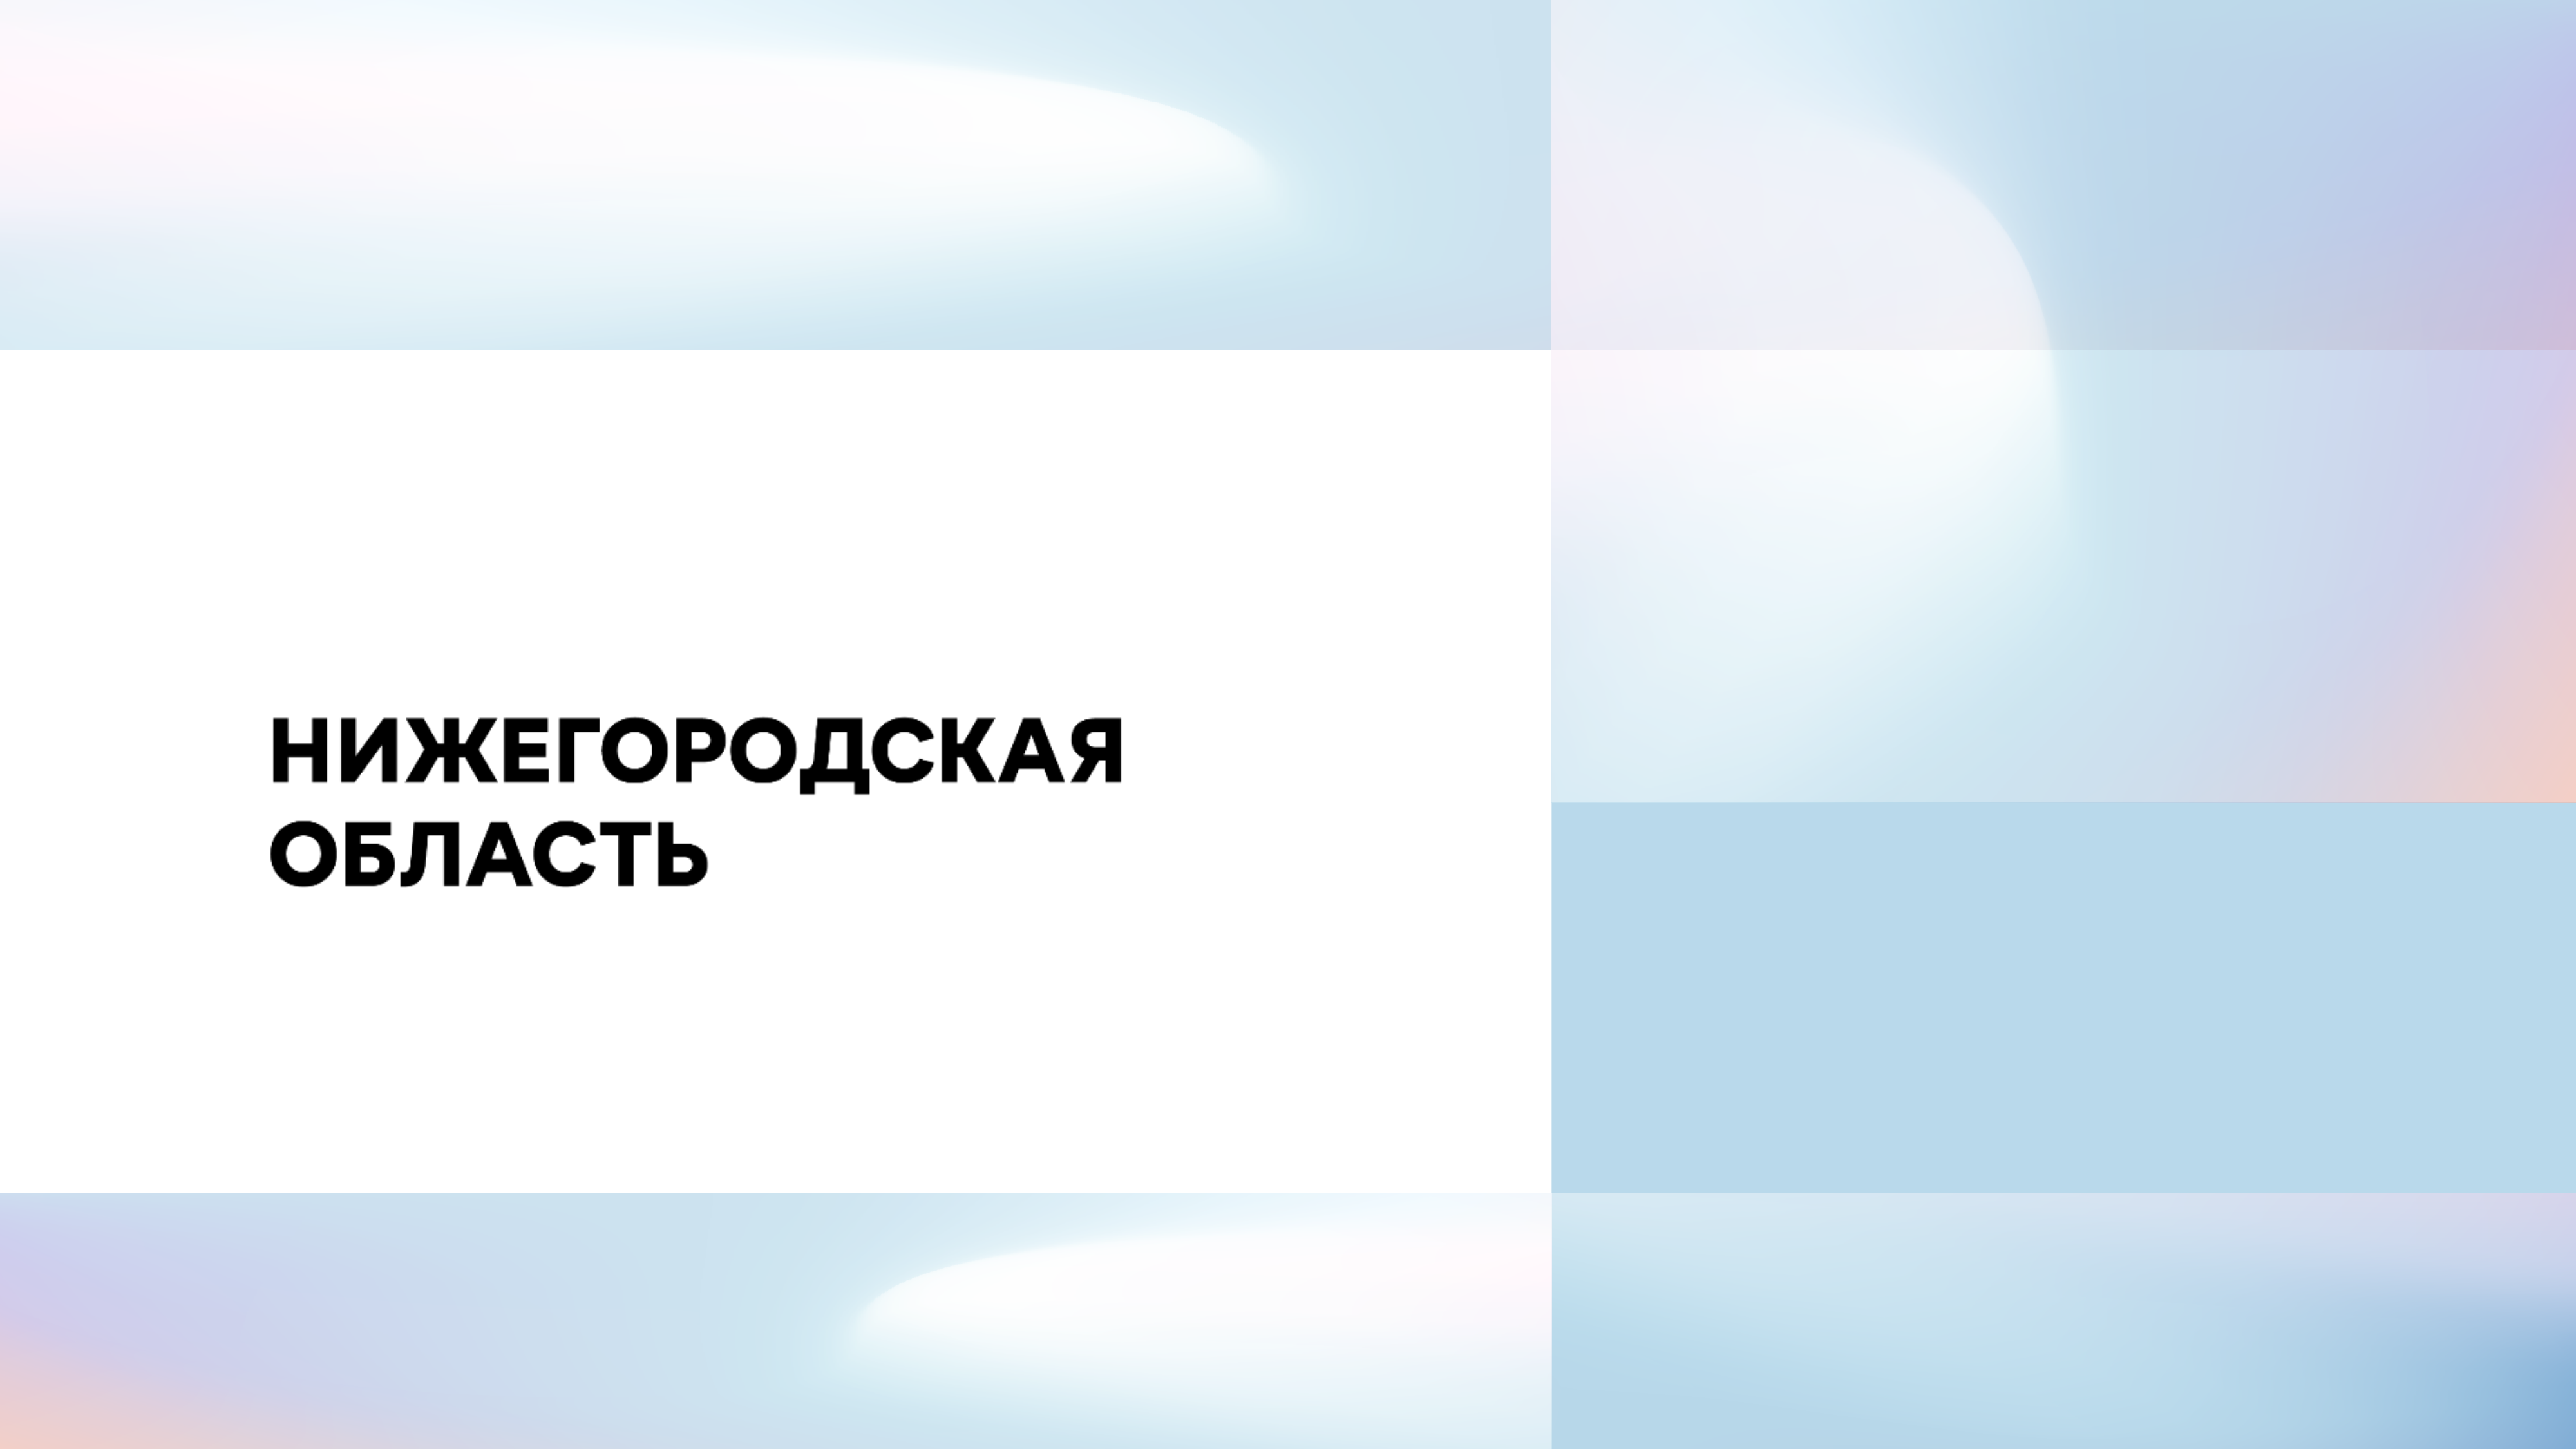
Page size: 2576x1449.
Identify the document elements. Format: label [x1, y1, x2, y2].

picture [0, 0, 2576, 803]
picture [48, 478, 1345, 1127]
text_box [1551, 802, 2576, 1193]
picture [0, 1193, 2576, 1449]
